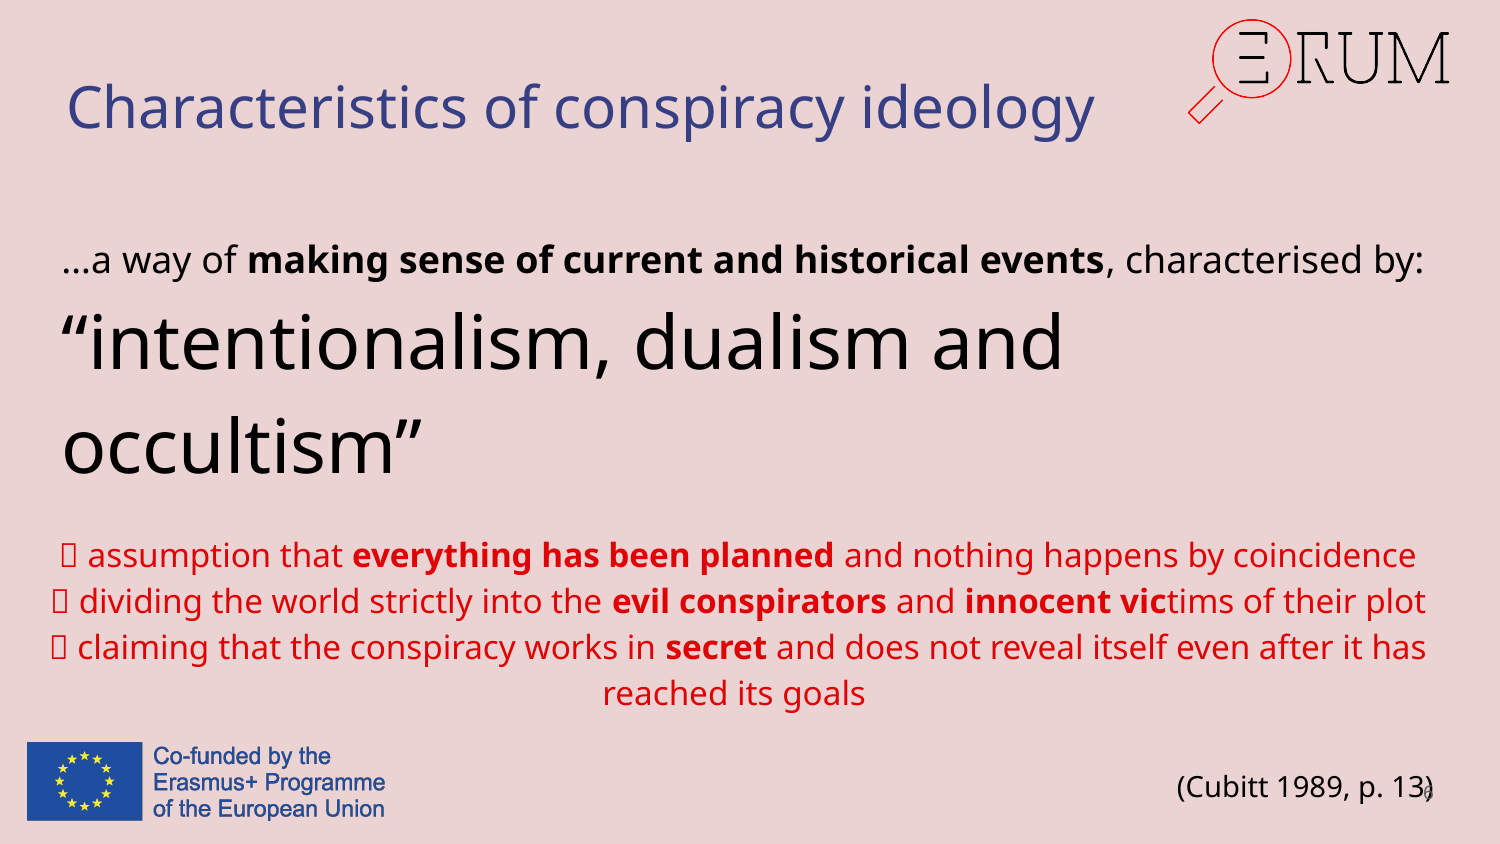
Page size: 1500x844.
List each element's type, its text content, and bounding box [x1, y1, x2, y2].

picture [27, 742, 385, 821]
title Characteristics of conspiracy ideology [51, 55, 1168, 150]
slide_number 6 [1358, 761, 1449, 826]
picture [1136, 0, 1500, 137]
list …a way of making sense of current and historical events, characterised by: “intentionalism, dualism and occultism”  assumption that everything has been planned and nothing happens by coincidence  dividing the world strictly into the evil conspirators and innocent victims of their plot  claiming that the conspiracy works in secret and does not reveal itself even after it has reached its goals (Cubitt 1989, p. 13) [27, 169, 1449, 729]
